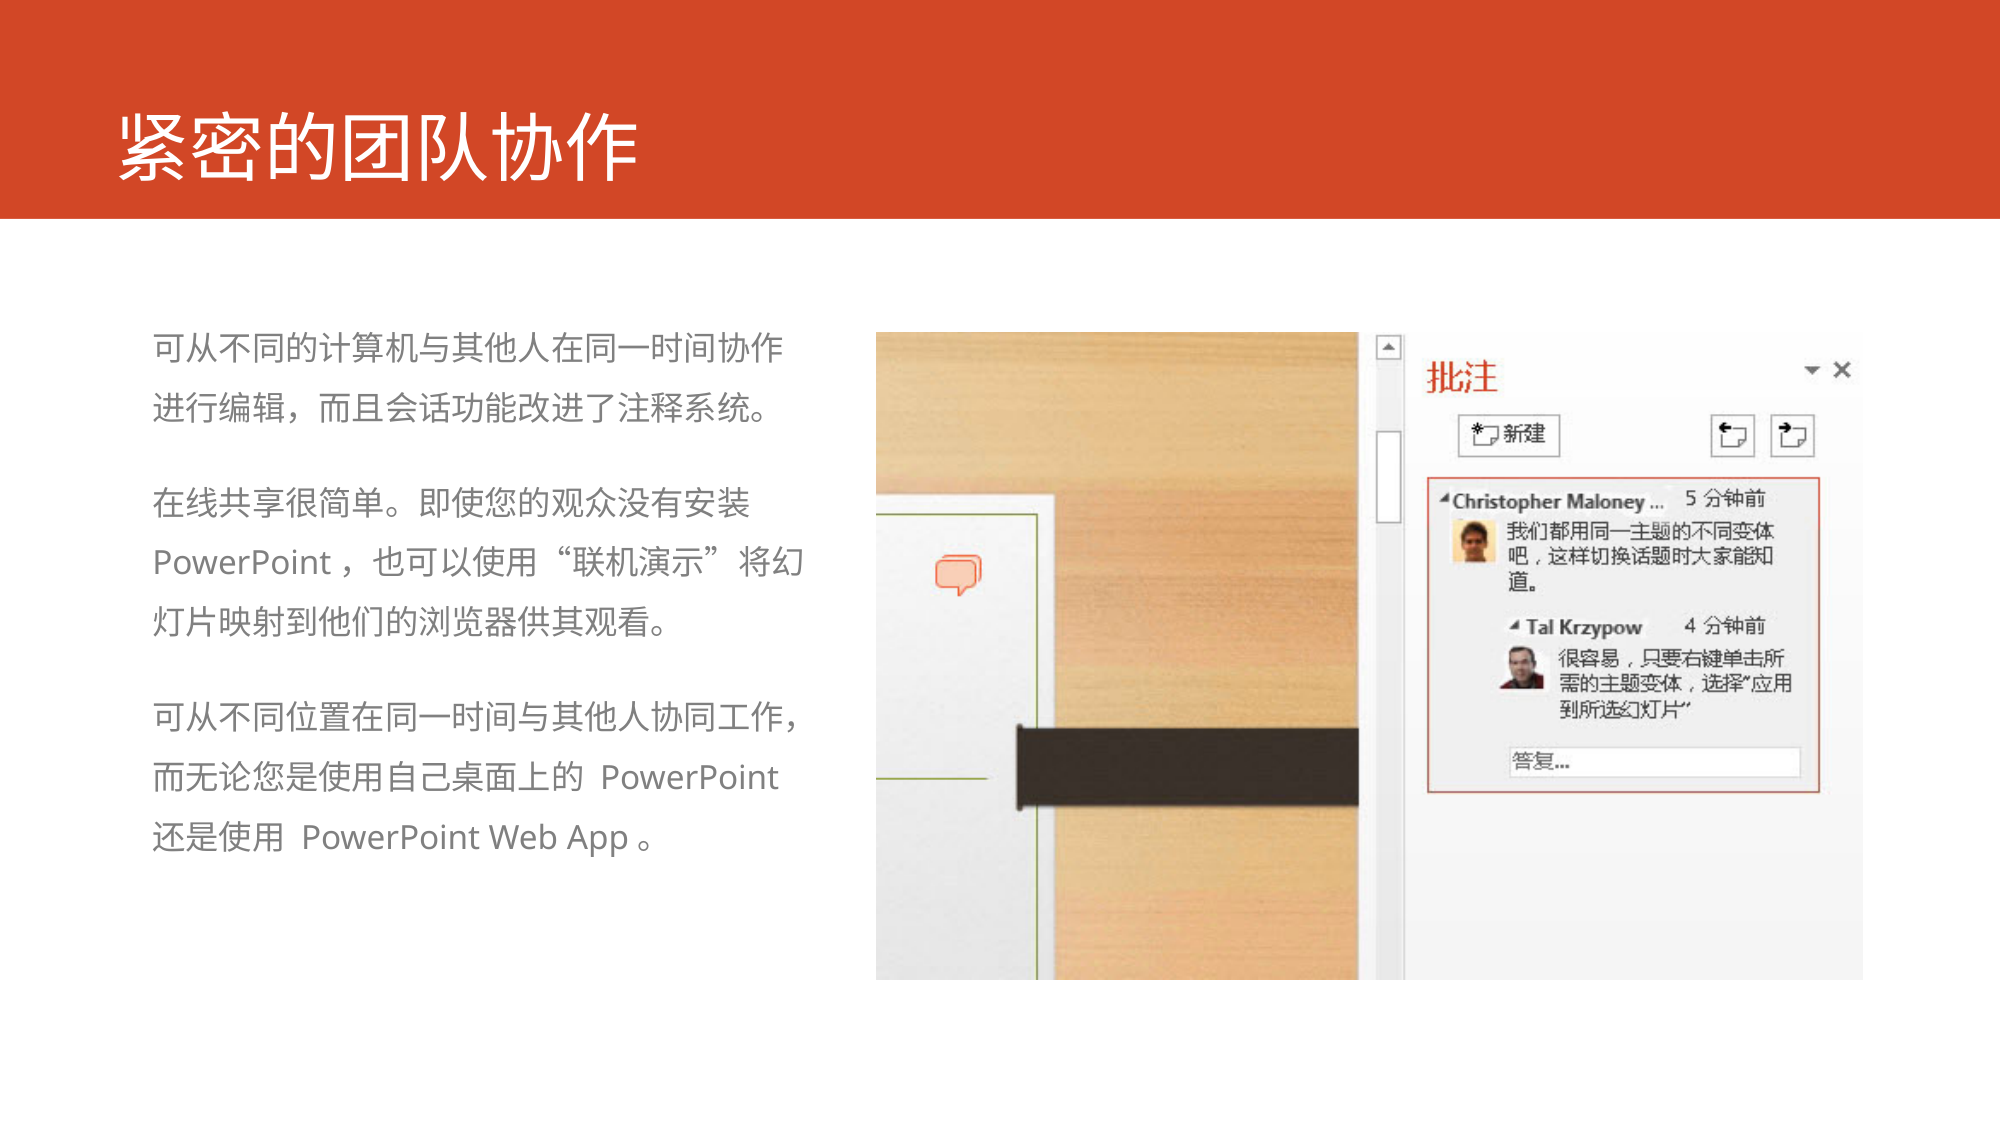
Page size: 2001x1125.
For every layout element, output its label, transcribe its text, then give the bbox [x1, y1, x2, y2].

picture [876, 332, 1863, 980]
title 紧密的团队协作 [99, 0, 1863, 199]
list 可从不同的计算机与其他人在同一时间协作进行编辑，而且会话功能改进了注释系统。 在线共享很简单。即使您的观众没有安装 PowerPoint，也可以使用“联机演示”将幻灯片映射到他们的浏览器供其观看。 可从不同位置在同一时间与其他人协同工作，而无论您是使用自己桌面上的 PowerPoint 还是使用 PowerPoint Web App。 [137, 299, 822, 1014]
